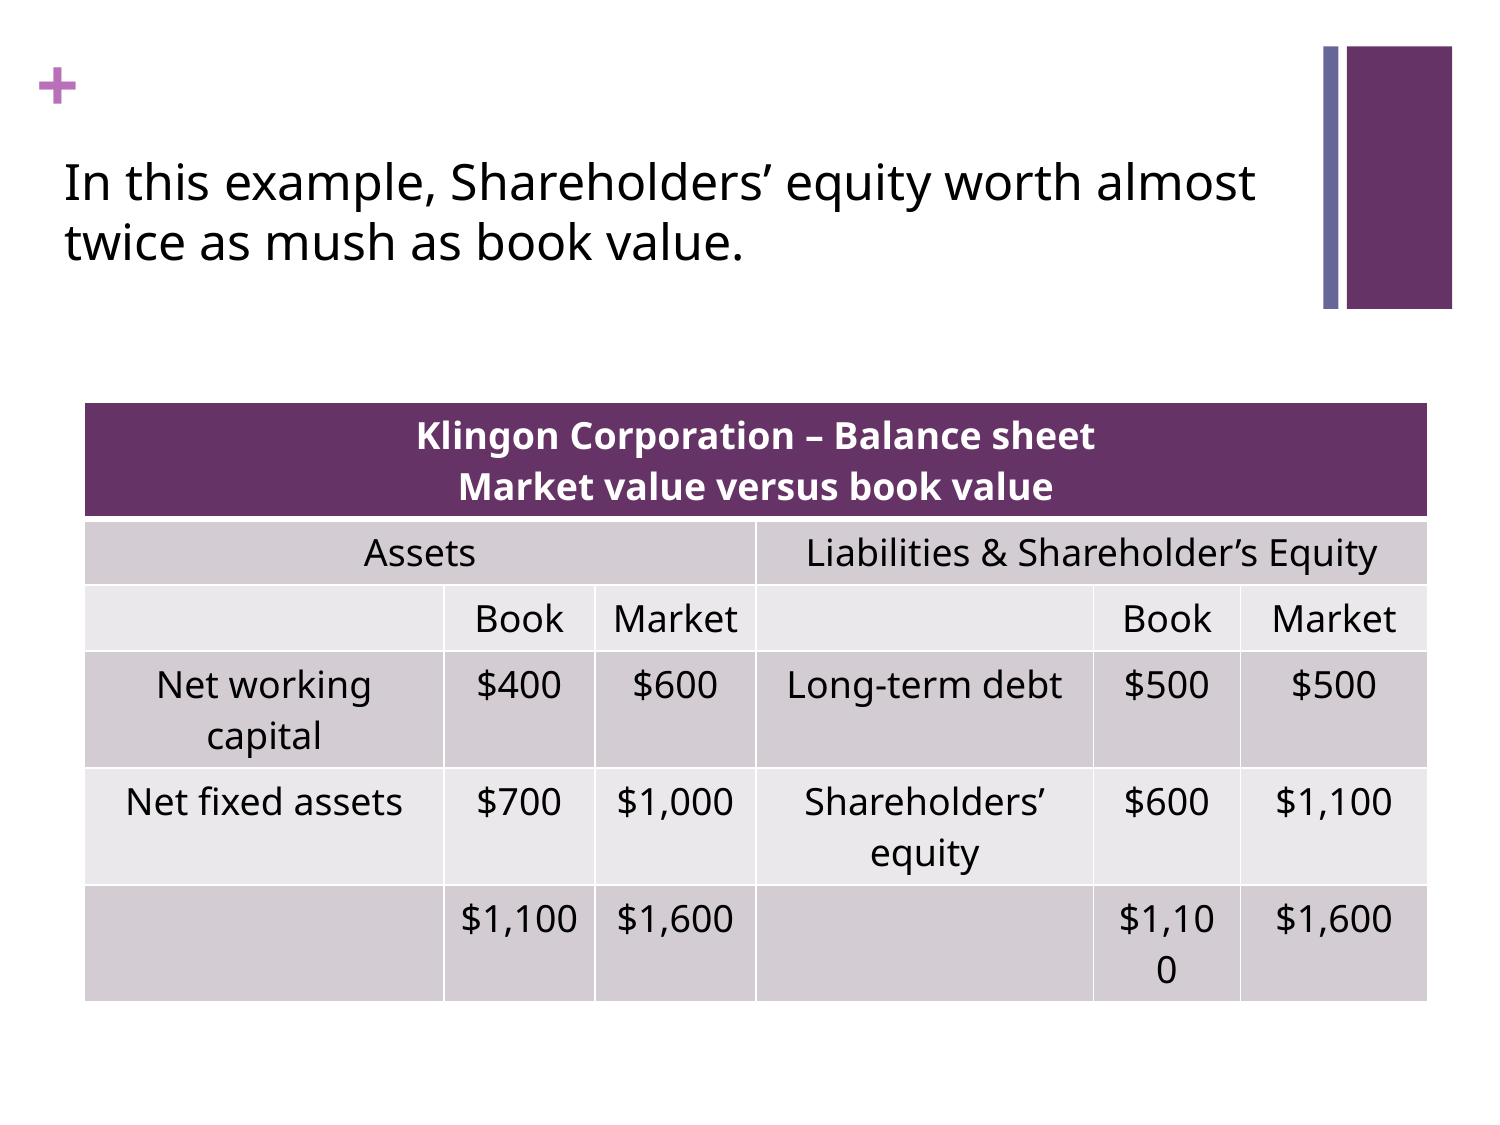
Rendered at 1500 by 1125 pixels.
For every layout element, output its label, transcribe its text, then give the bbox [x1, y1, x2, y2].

table_cell Long-term debt [757, 652, 1093, 767]
table_cell $600 [1094, 769, 1240, 884]
table_cell Liabilities & Shareholder’s Equity [757, 522, 1427, 584]
table_header Klingon Corporation – Balance sheet Market value versus book value [85, 403, 1427, 516]
table_cell Book [445, 586, 594, 650]
table_cell $1,100 [1094, 886, 1240, 1001]
text_box In this example, Shareholders’ equity worth almost twice as mush as book value. [49, 142, 1286, 278]
table_cell $1,600 [1241, 886, 1427, 1001]
table_cell Net fixed assets [85, 769, 443, 884]
table_cell $1,000 [596, 769, 755, 884]
table_cell $500 [1094, 652, 1240, 767]
table_cell Shareholders’ equity [757, 769, 1093, 884]
table_cell Book [1094, 586, 1240, 650]
table_cell [757, 586, 1093, 650]
table_cell Market [1241, 586, 1427, 650]
table_cell [85, 886, 443, 1001]
table_cell Assets [85, 522, 755, 584]
table_cell $400 [445, 652, 594, 767]
table_cell $600 [596, 652, 755, 767]
table_cell $1,100 [445, 886, 594, 1001]
table_cell $700 [445, 769, 594, 884]
table_cell Market [596, 586, 755, 650]
table_cell Net working capital [85, 652, 443, 767]
table_cell $1,600 [596, 886, 755, 1001]
table_cell [757, 886, 1093, 1001]
table_cell $500 [1241, 652, 1427, 767]
table_cell [85, 586, 443, 650]
table_cell $1,100 [1241, 769, 1427, 884]
